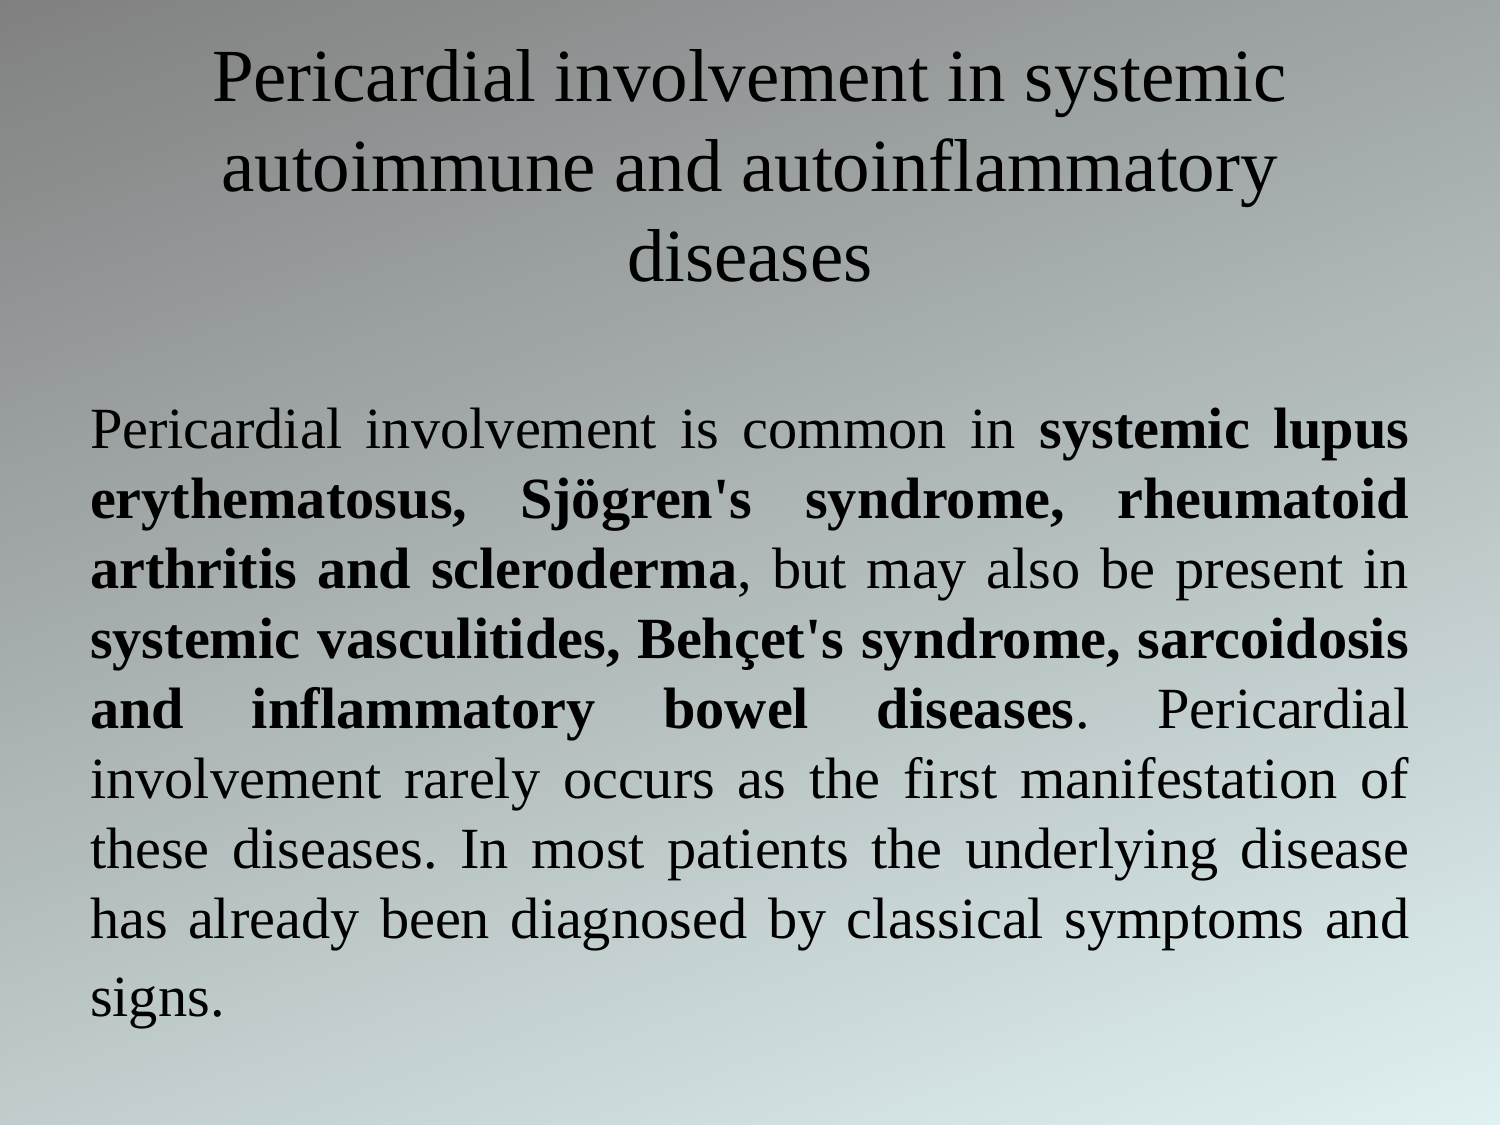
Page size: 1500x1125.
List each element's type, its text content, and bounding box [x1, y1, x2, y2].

title Pericardial involvement in systemic autoimmune and autoinflammatory diseases [75, 112, 1425, 300]
list Pericardial involvement is common in systemic lupus erythematosus, Sjögren's syndrome, rheumatoid arthritis and scleroderma, but may also be present in systemic vasculitides, Behçet's syndrome, sarcoidosis and inflammatory bowel diseases. Pericardial involvement rarely occurs as the first manifestation of these diseases. In most patients the underlying disease has already been diagnosed by classical symptoms and signs. [75, 382, 1425, 1125]
